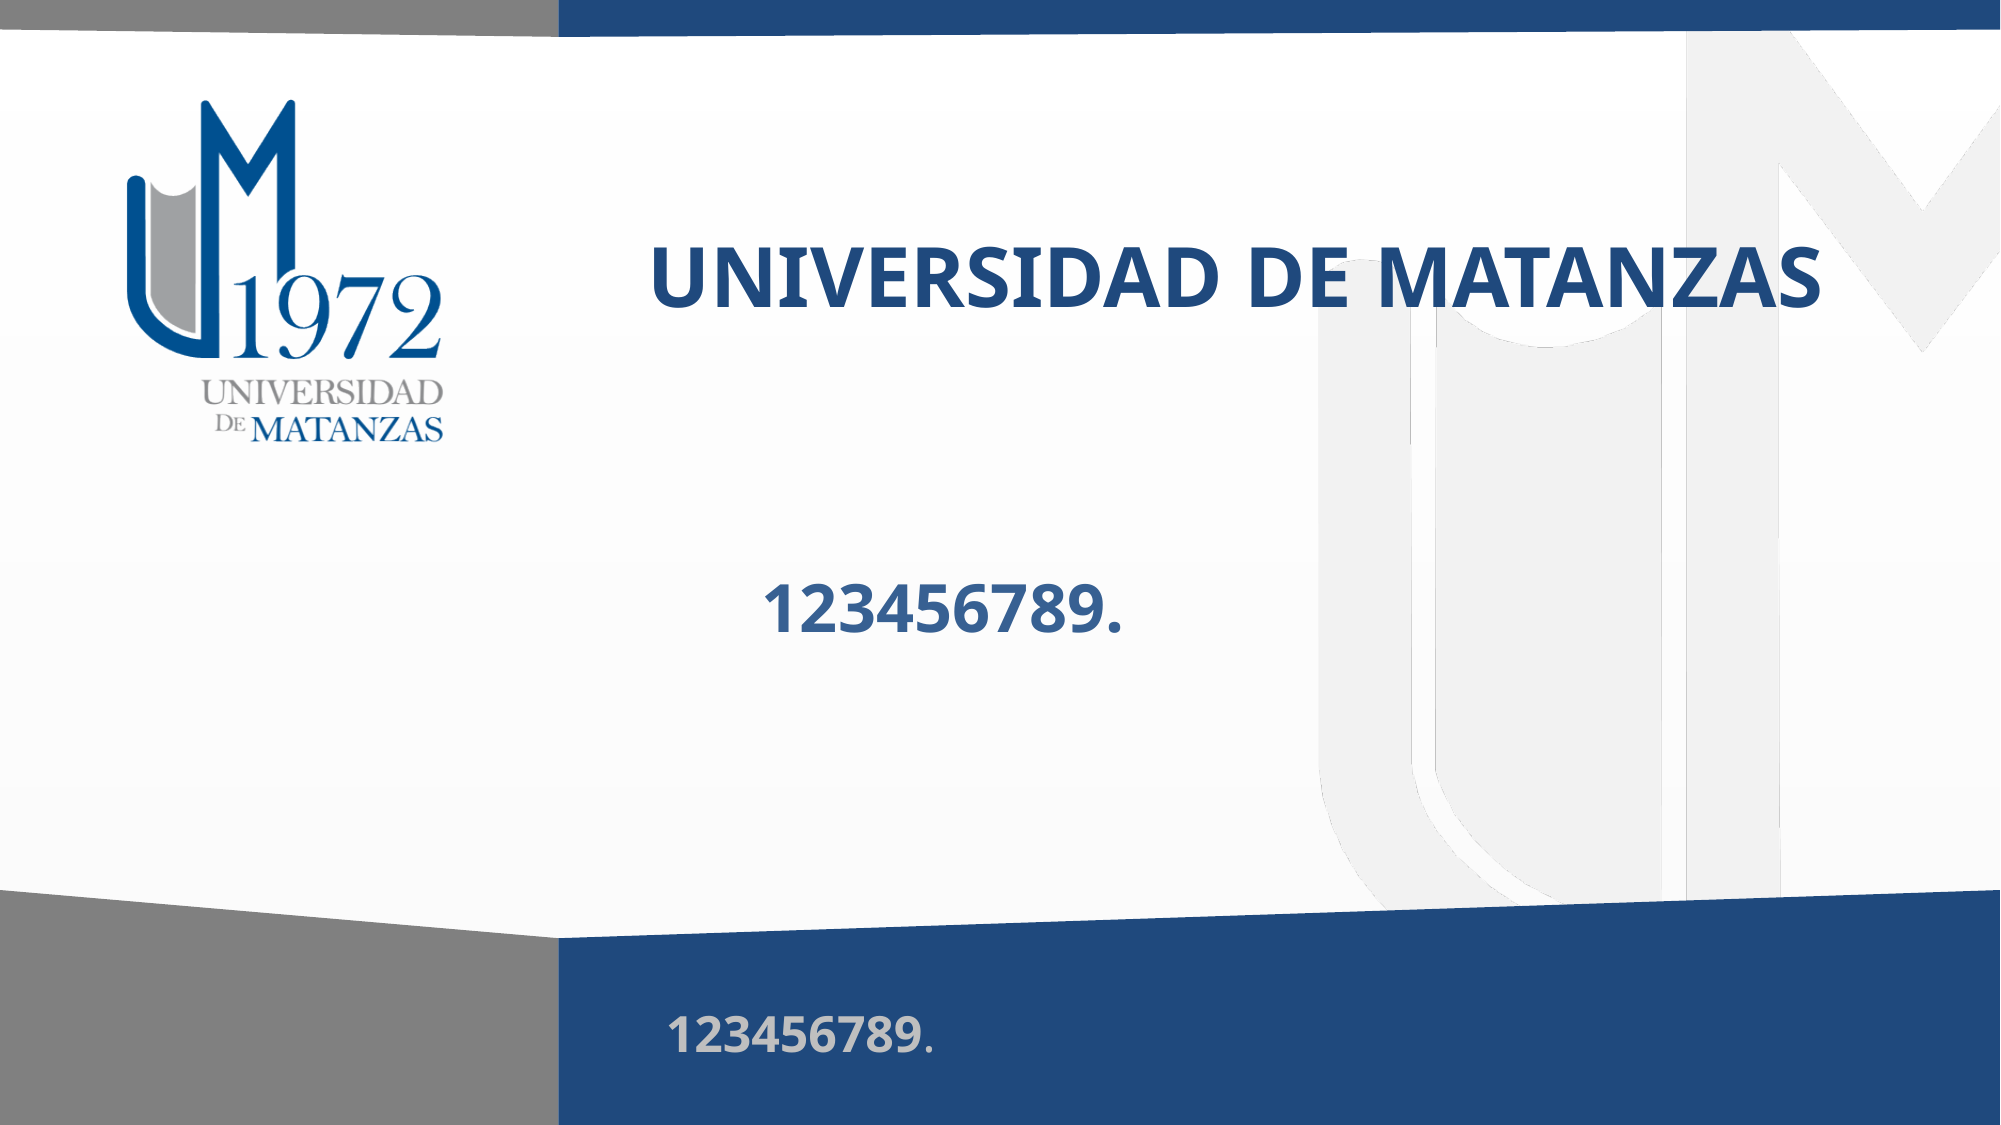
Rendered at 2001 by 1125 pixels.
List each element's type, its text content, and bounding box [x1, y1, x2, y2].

picture [98, 84, 460, 483]
text_box 123456789. [42, 553, 1862, 746]
text_box 123456789. [651, 995, 951, 1070]
picture [1318, 30, 2000, 217]
picture [1318, 332, 2000, 912]
text_box UNIVERSIDAD DE MATANZAS [411, 217, 2000, 332]
